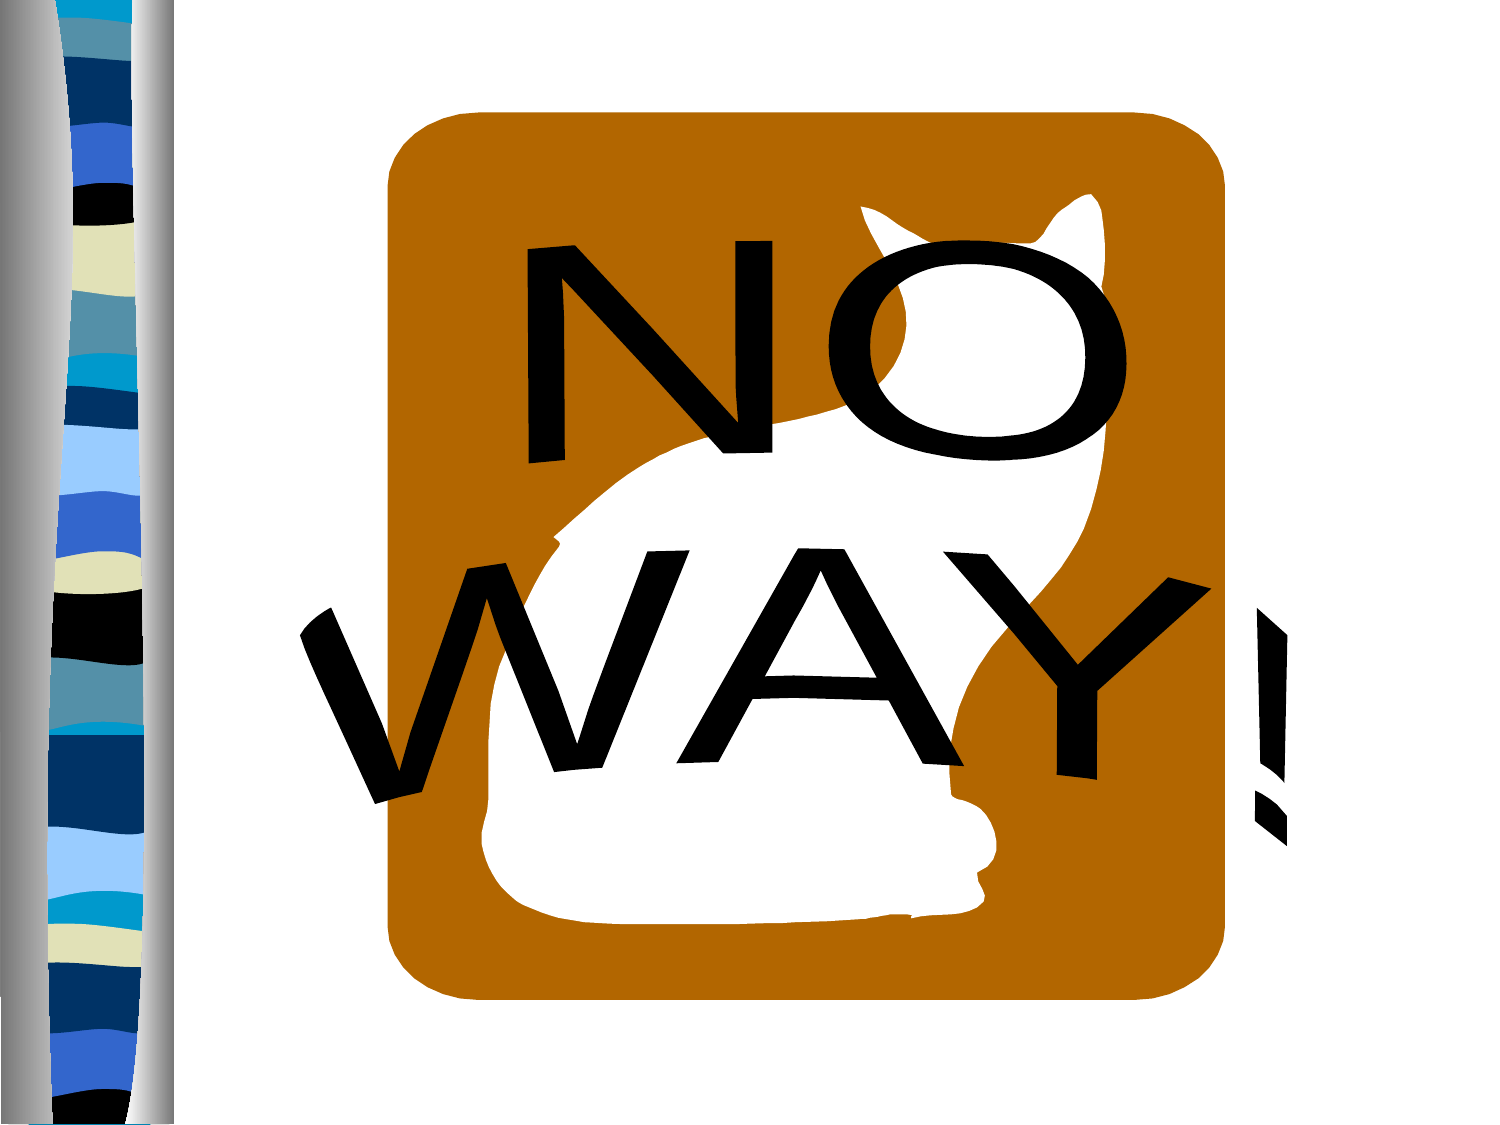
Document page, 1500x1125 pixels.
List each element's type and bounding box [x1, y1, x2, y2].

text_box [387, 112, 1226, 1001]
